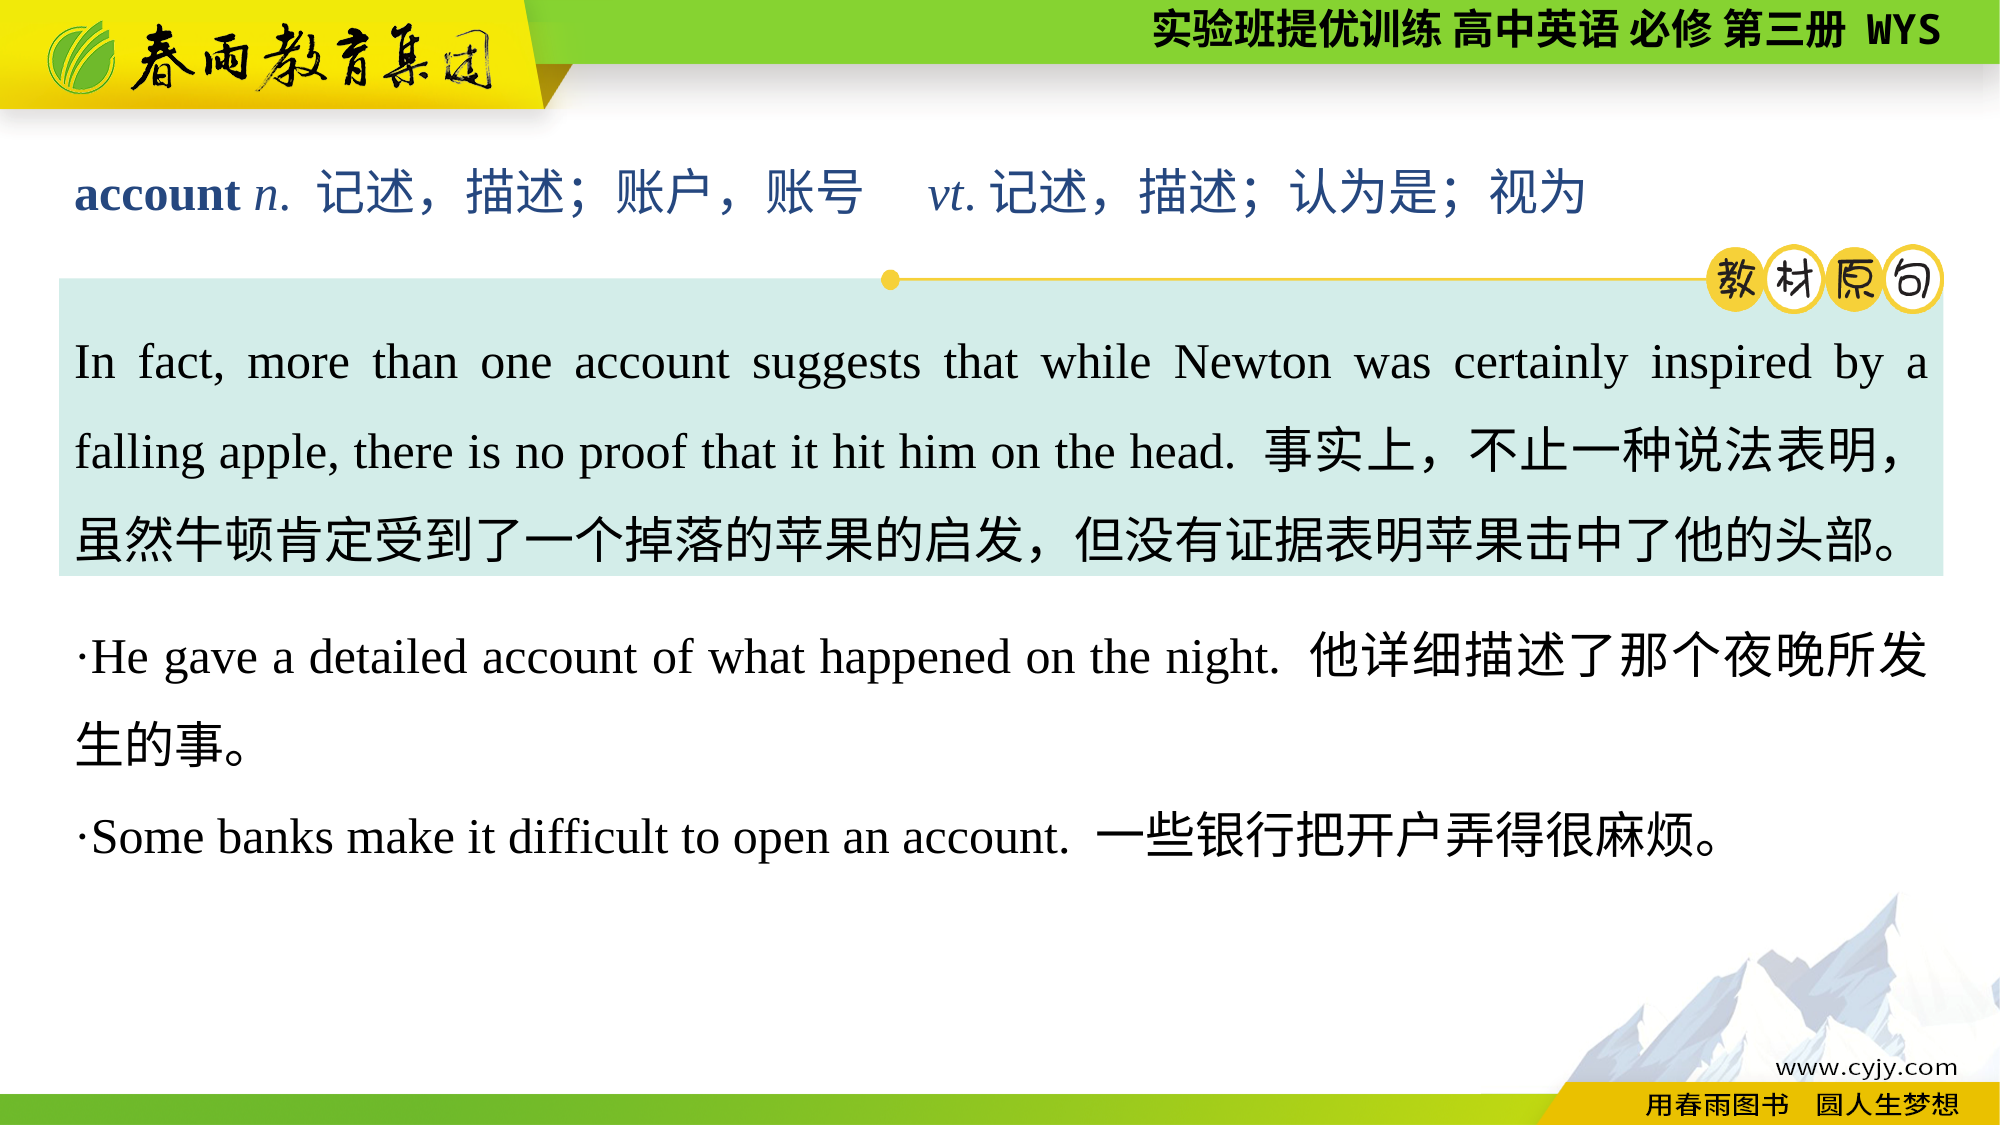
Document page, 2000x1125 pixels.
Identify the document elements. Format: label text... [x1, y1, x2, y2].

picture [0, 0, 2000, 1125]
text_box ·He gave a detailed account of what happened on the night. 他详细描述了那个夜晚所发生的事。 ·Some banks make it difficult to open an account. 一些银行把开户弄得很麻烦。 [59, 586, 1944, 871]
text_box In fact, more than one account suggests that while Newton was certainly inspired by a falling apple, there is no proof that it hit him on the head. 事实上，不止一种说法表明，虽然牛顿肯定受到了一个掉落的苹果的启发，但没有证据表明苹果击中了他的头部。 [59, 278, 1944, 576]
list account n. 记述，描述；账户，账号 vt.记述，描述；认为是；视为 [59, 122, 1944, 217]
